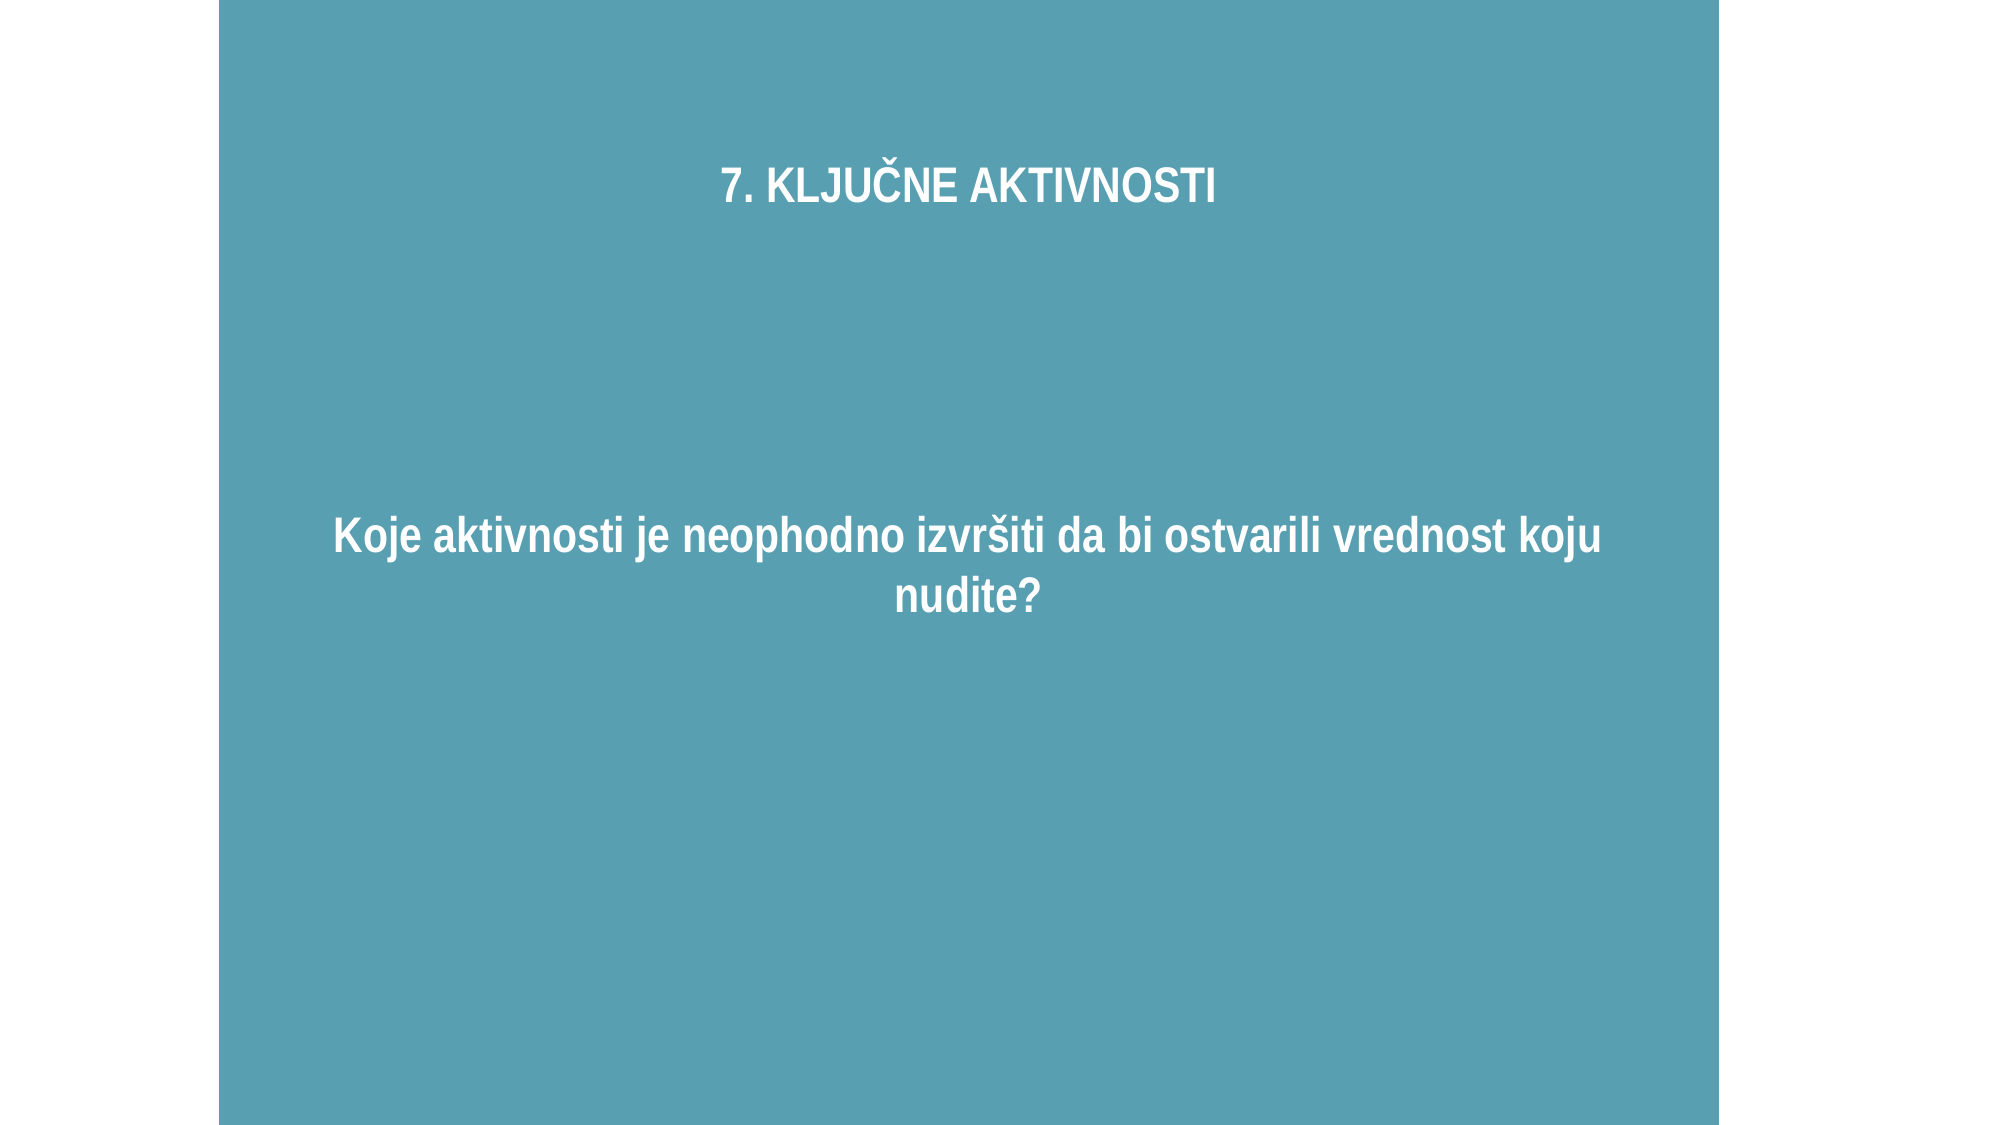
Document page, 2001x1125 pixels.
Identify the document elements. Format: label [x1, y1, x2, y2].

picture [218, 0, 1720, 1125]
